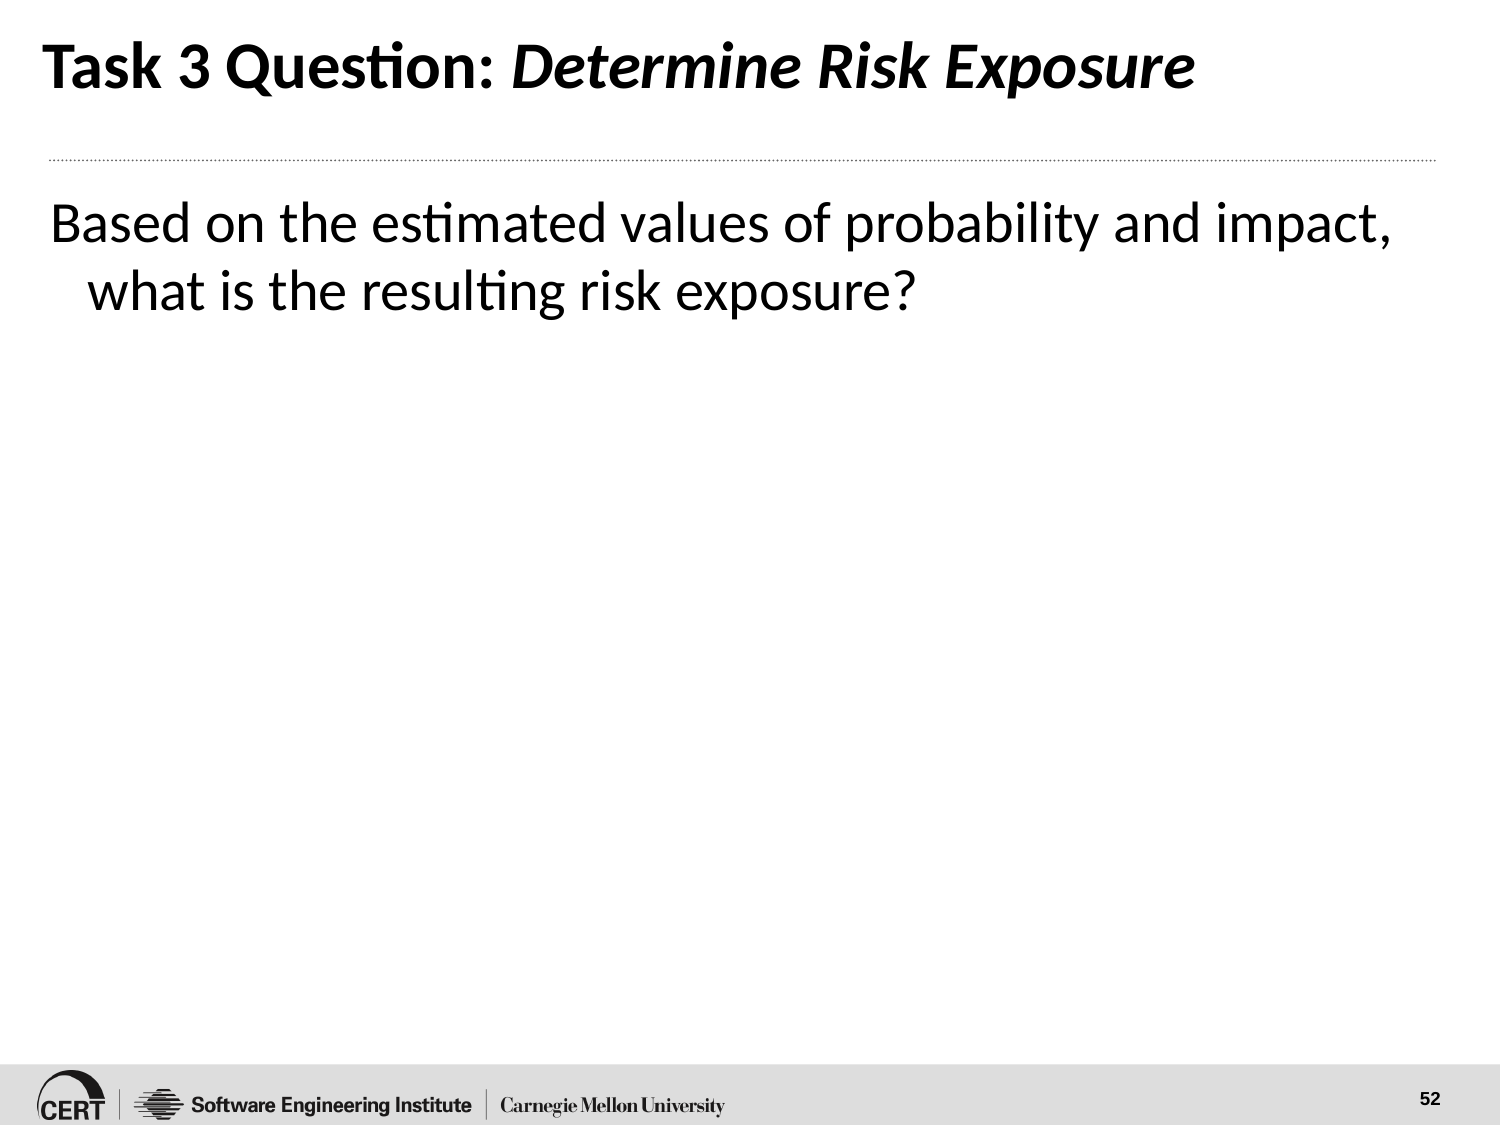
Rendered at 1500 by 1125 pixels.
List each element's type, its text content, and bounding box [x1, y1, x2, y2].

title Task 3 Question: Determine Risk Exposure [42, 37, 1434, 155]
picture [37, 1069, 725, 1122]
list Based on the estimated values of probability and impact, what is the resulting risk exposure? [49, 187, 1438, 1001]
